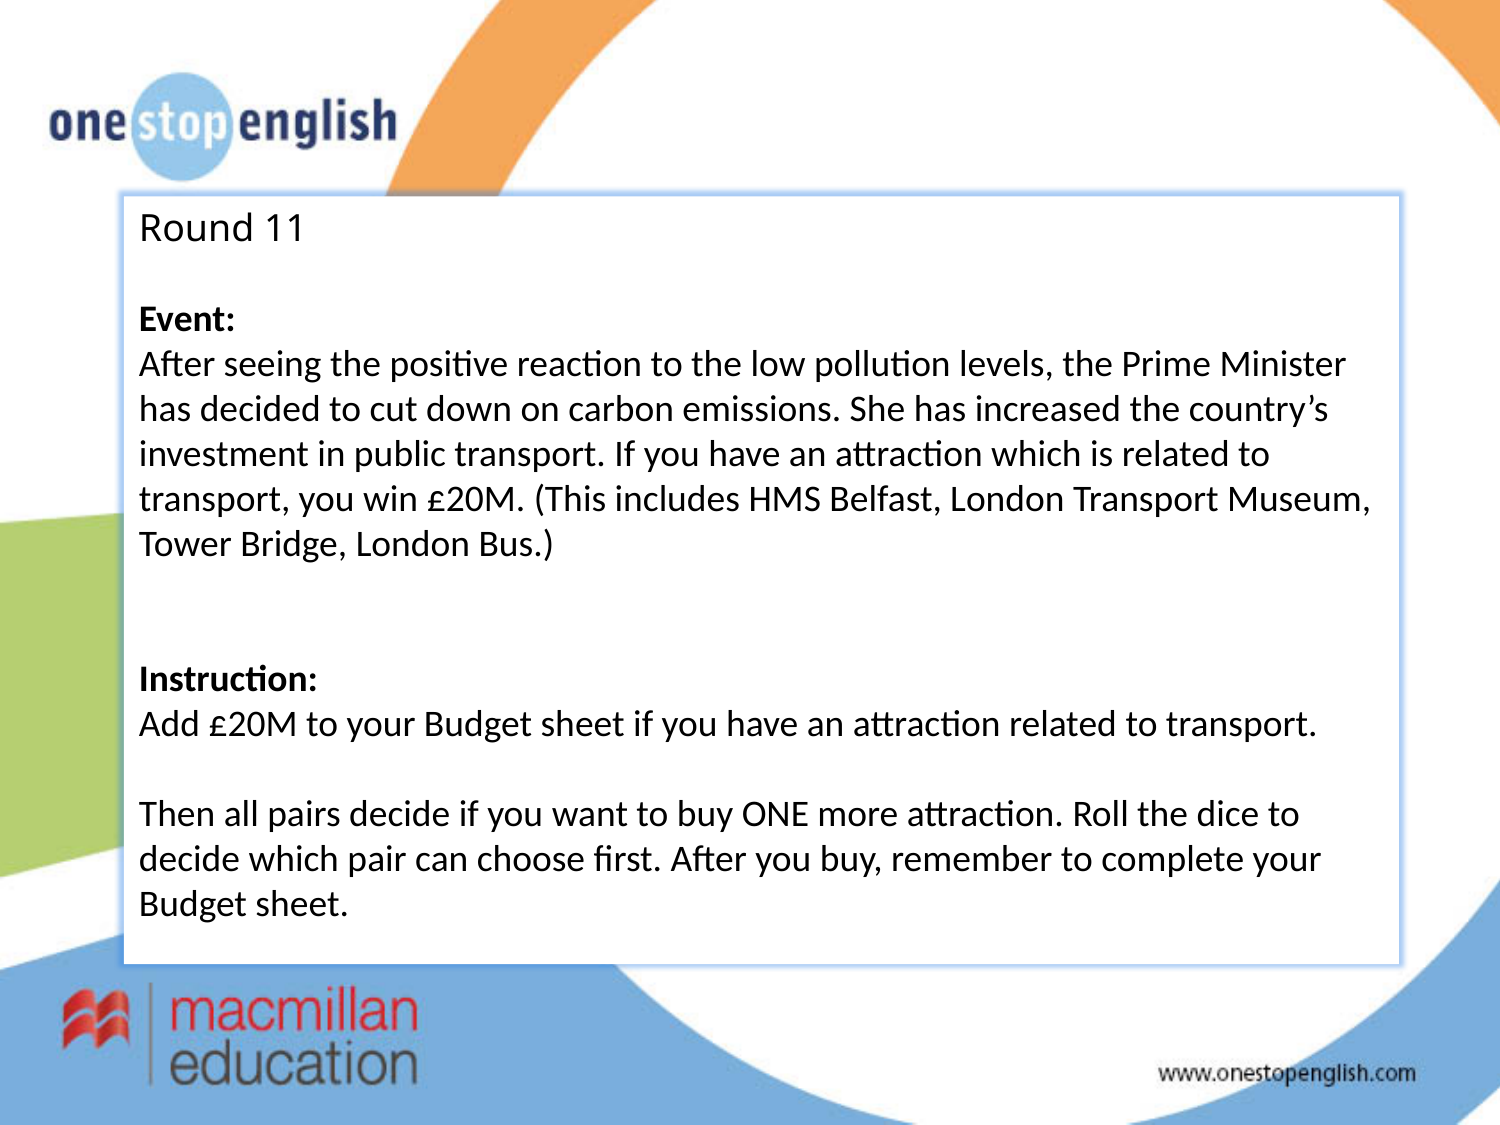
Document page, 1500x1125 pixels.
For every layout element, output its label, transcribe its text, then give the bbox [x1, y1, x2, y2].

text_box Round 11 Event: After seeing the positive reaction to the low pollution levels, the Prime Minister has decided to cut down on carbon emissions. She has increased the country’s investment in public transport. If you have an attraction which is related to transport, you win £20M. (This includes HMS Belfast, London Transport Museum, Tower Bridge, London Bus.) Instruction: Add £20M to your Budget sheet if you have an attraction related to transport. Then all pairs decide if you want to buy ONE more attraction. Roll the dice to decide which pair can choose first. After you buy, remember to complete your Budget sheet. [123, 196, 1399, 965]
picture [0, 0, 1500, 1125]
